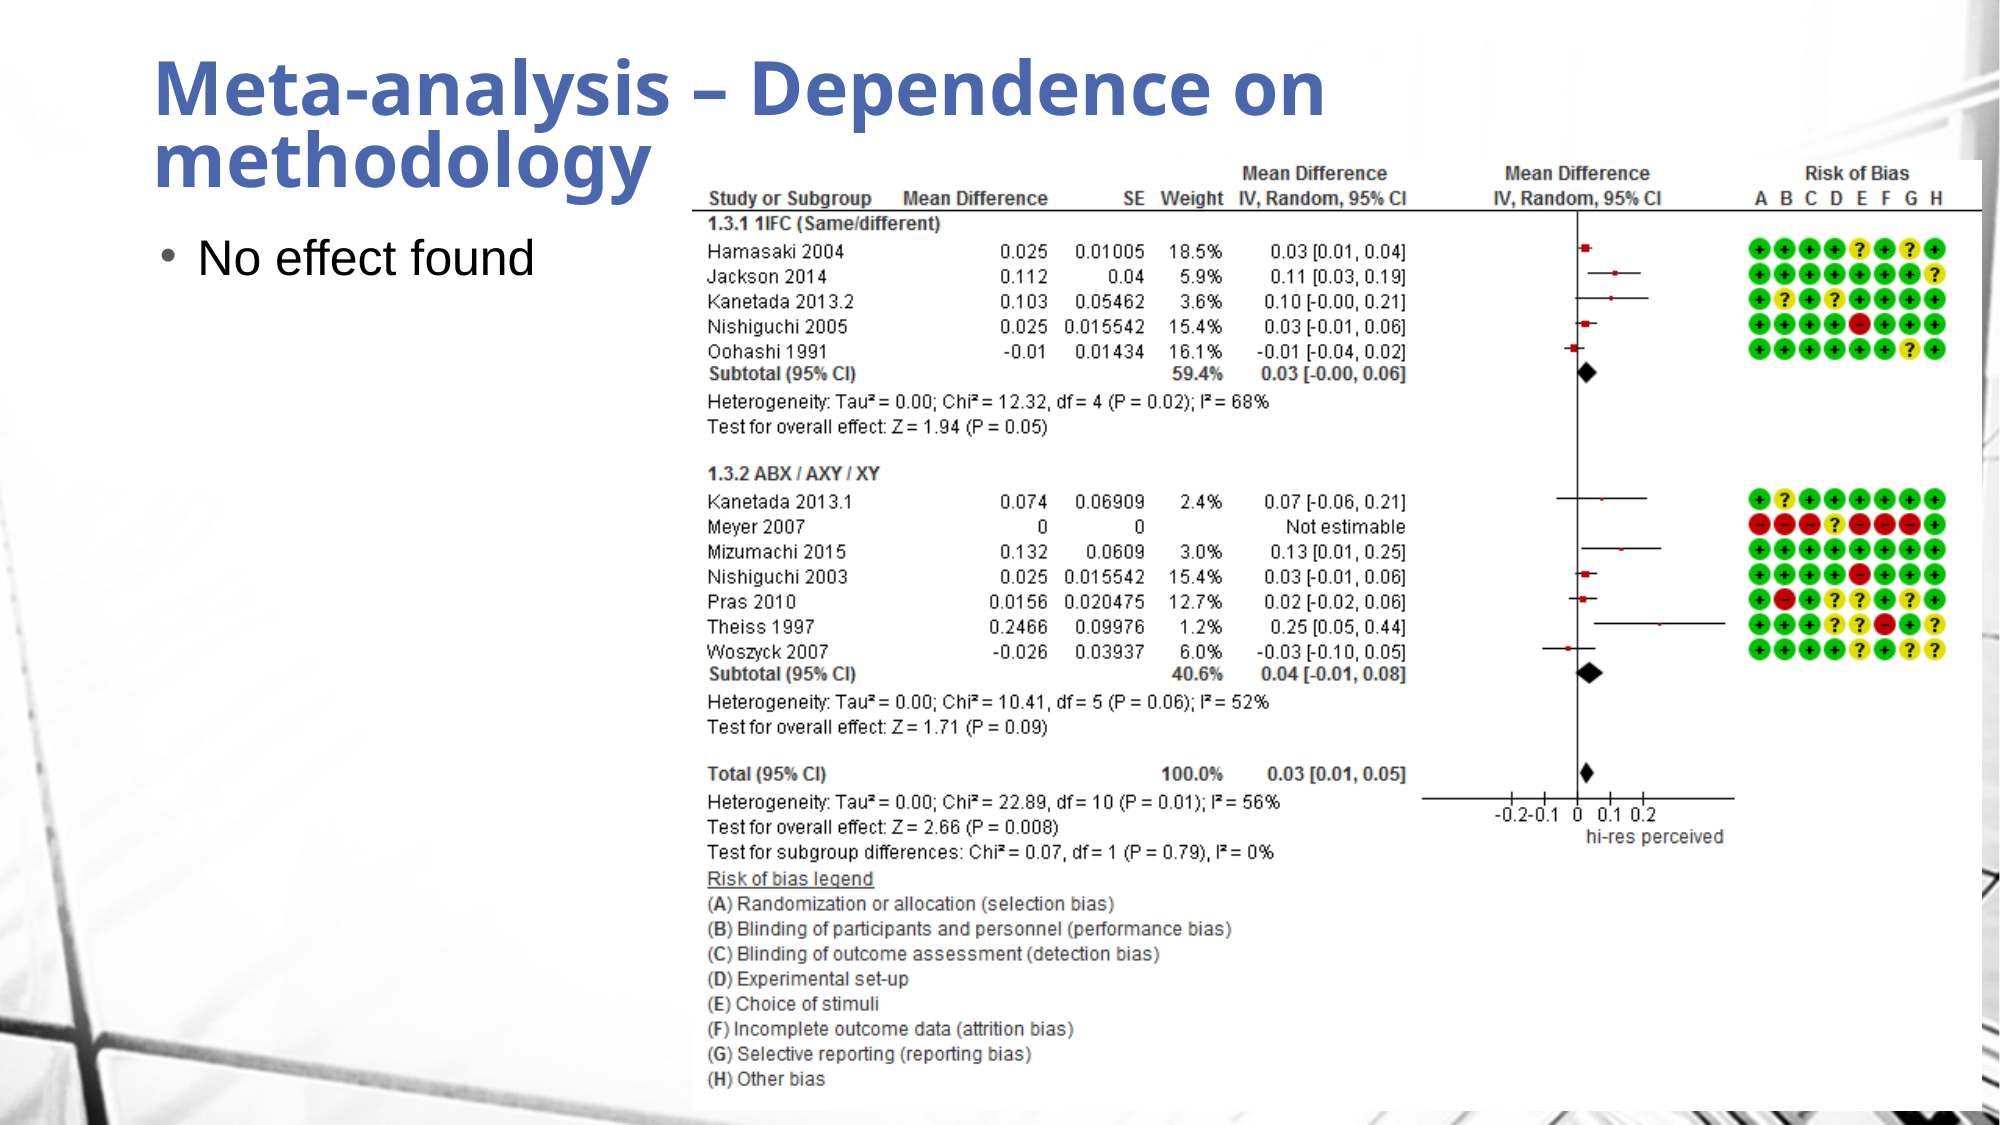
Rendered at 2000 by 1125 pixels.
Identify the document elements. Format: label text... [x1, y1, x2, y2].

picture [0, 0, 2000, 1125]
list No effect found [137, 218, 692, 1000]
title Meta-analysis – Dependence on methodology [137, 42, 1744, 218]
